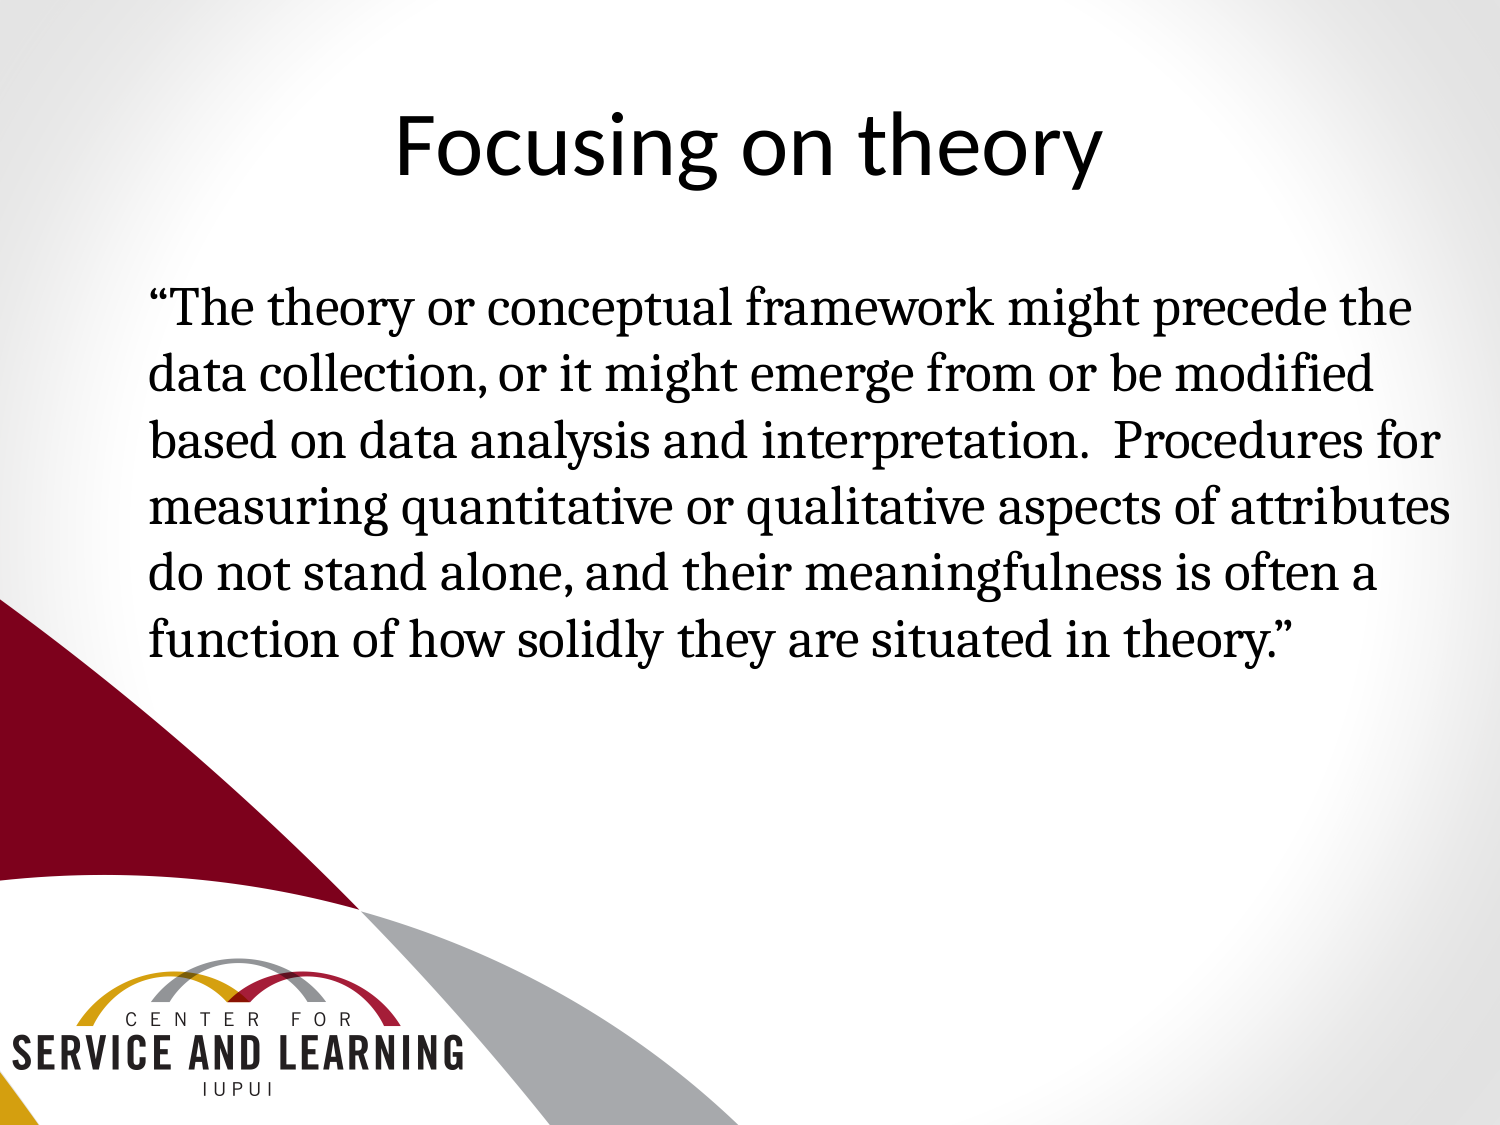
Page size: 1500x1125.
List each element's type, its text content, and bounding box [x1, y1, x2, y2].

picture [0, 0, 1500, 1125]
title Focusing on theory [75, 45, 1425, 233]
list “The theory or conceptual framework might precede the data collection, or it might emerge from or be modified based on data analysis and interpretation. Procedures for measuring quantitative or qualitative aspects of attributes do not stand alone, and their meaningfulness is often a function of how solidly they are situated in theory.” [133, 262, 1484, 747]
